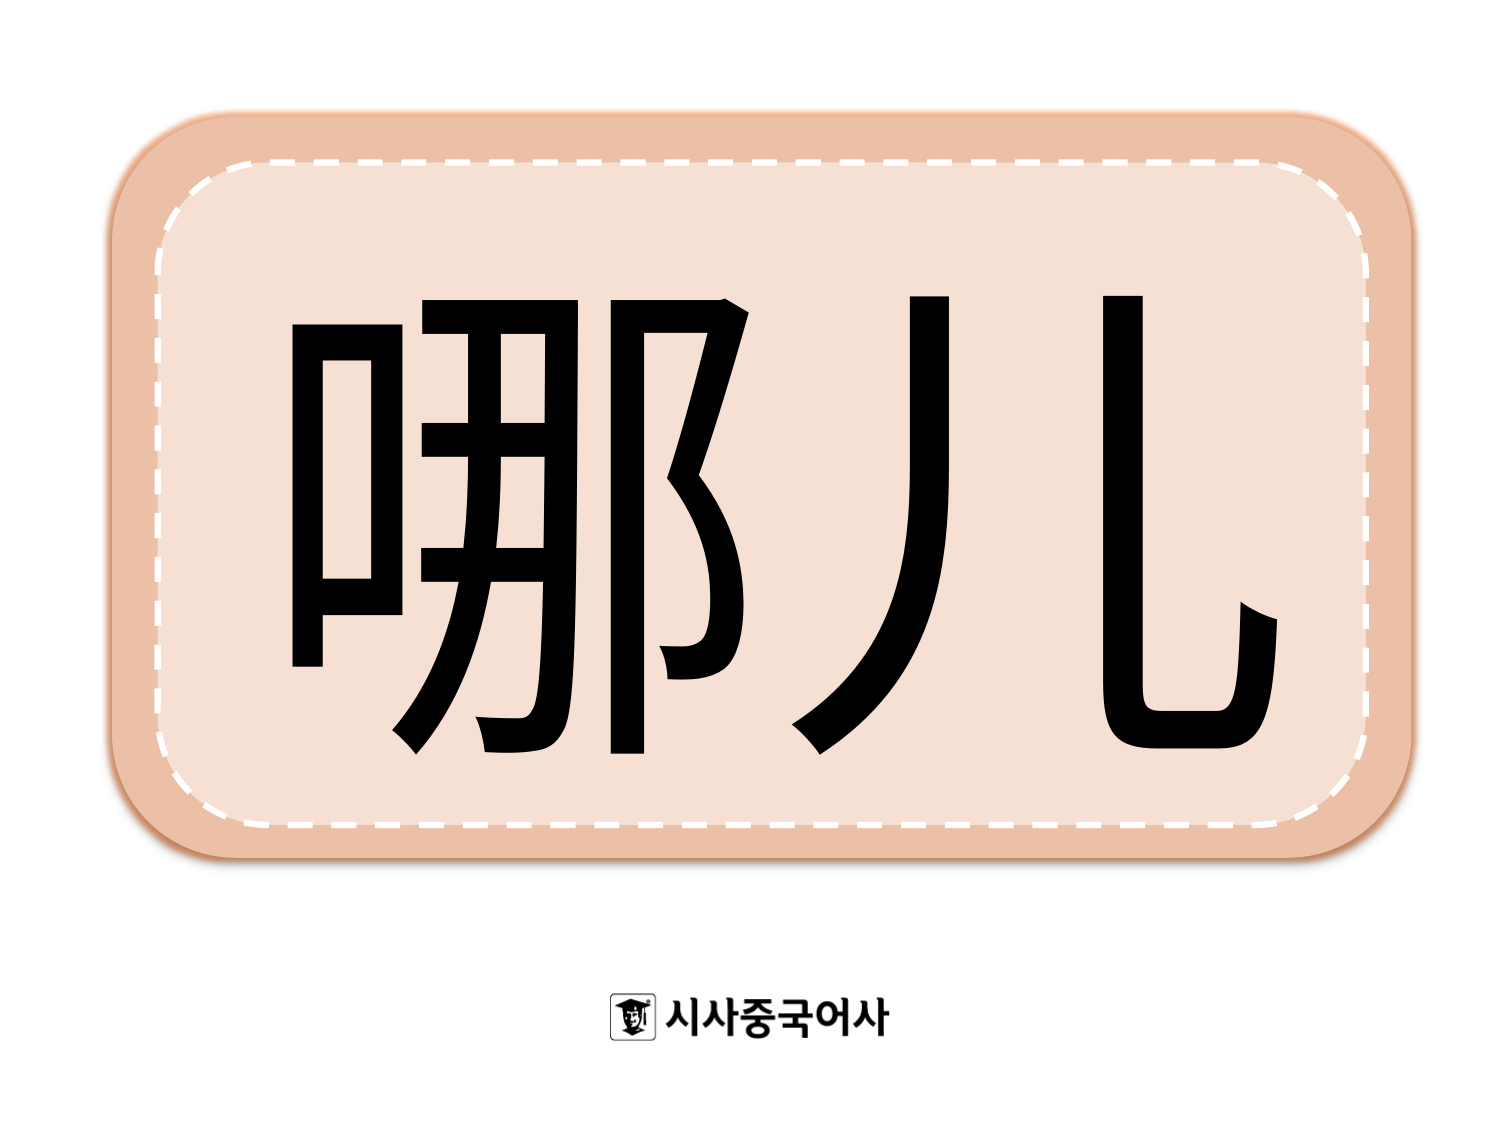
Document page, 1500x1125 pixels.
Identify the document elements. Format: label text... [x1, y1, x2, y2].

text_box [162, 160, 1371, 824]
picture [602, 987, 898, 1047]
text_box 哪儿 [171, 172, 1380, 836]
